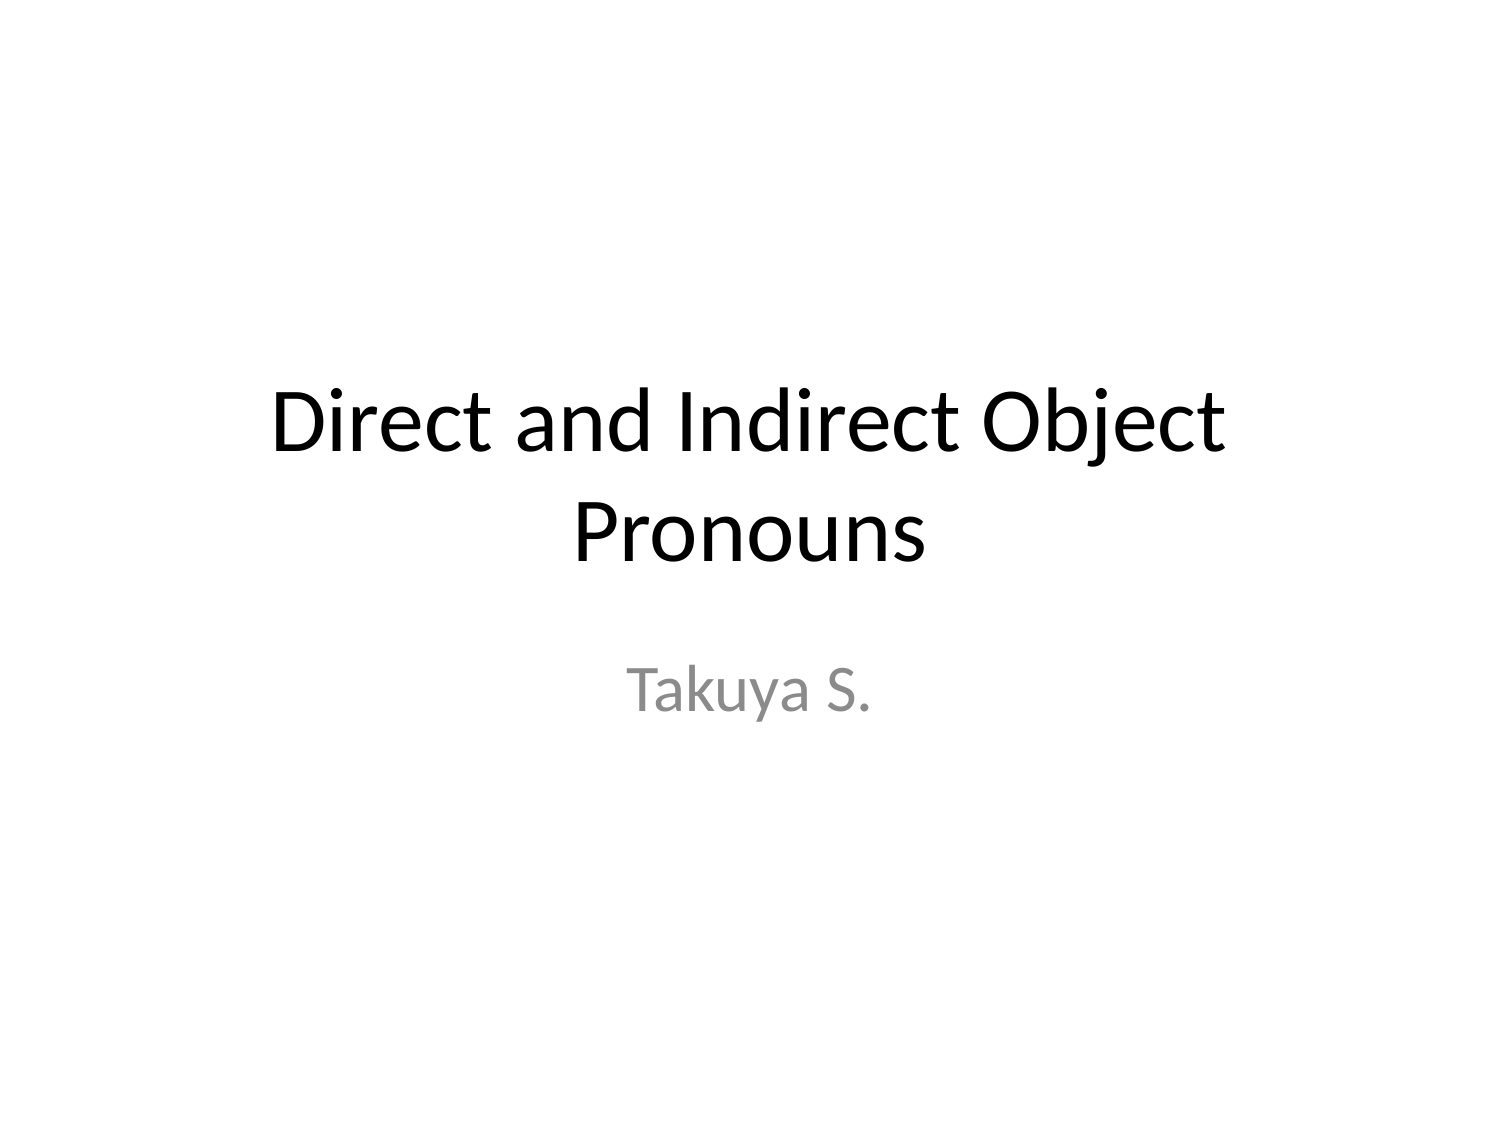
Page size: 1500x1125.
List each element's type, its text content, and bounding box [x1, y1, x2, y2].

subtitle Takuya S. [225, 637, 1275, 925]
title Direct and Indirect Object Pronouns [112, 349, 1388, 591]
